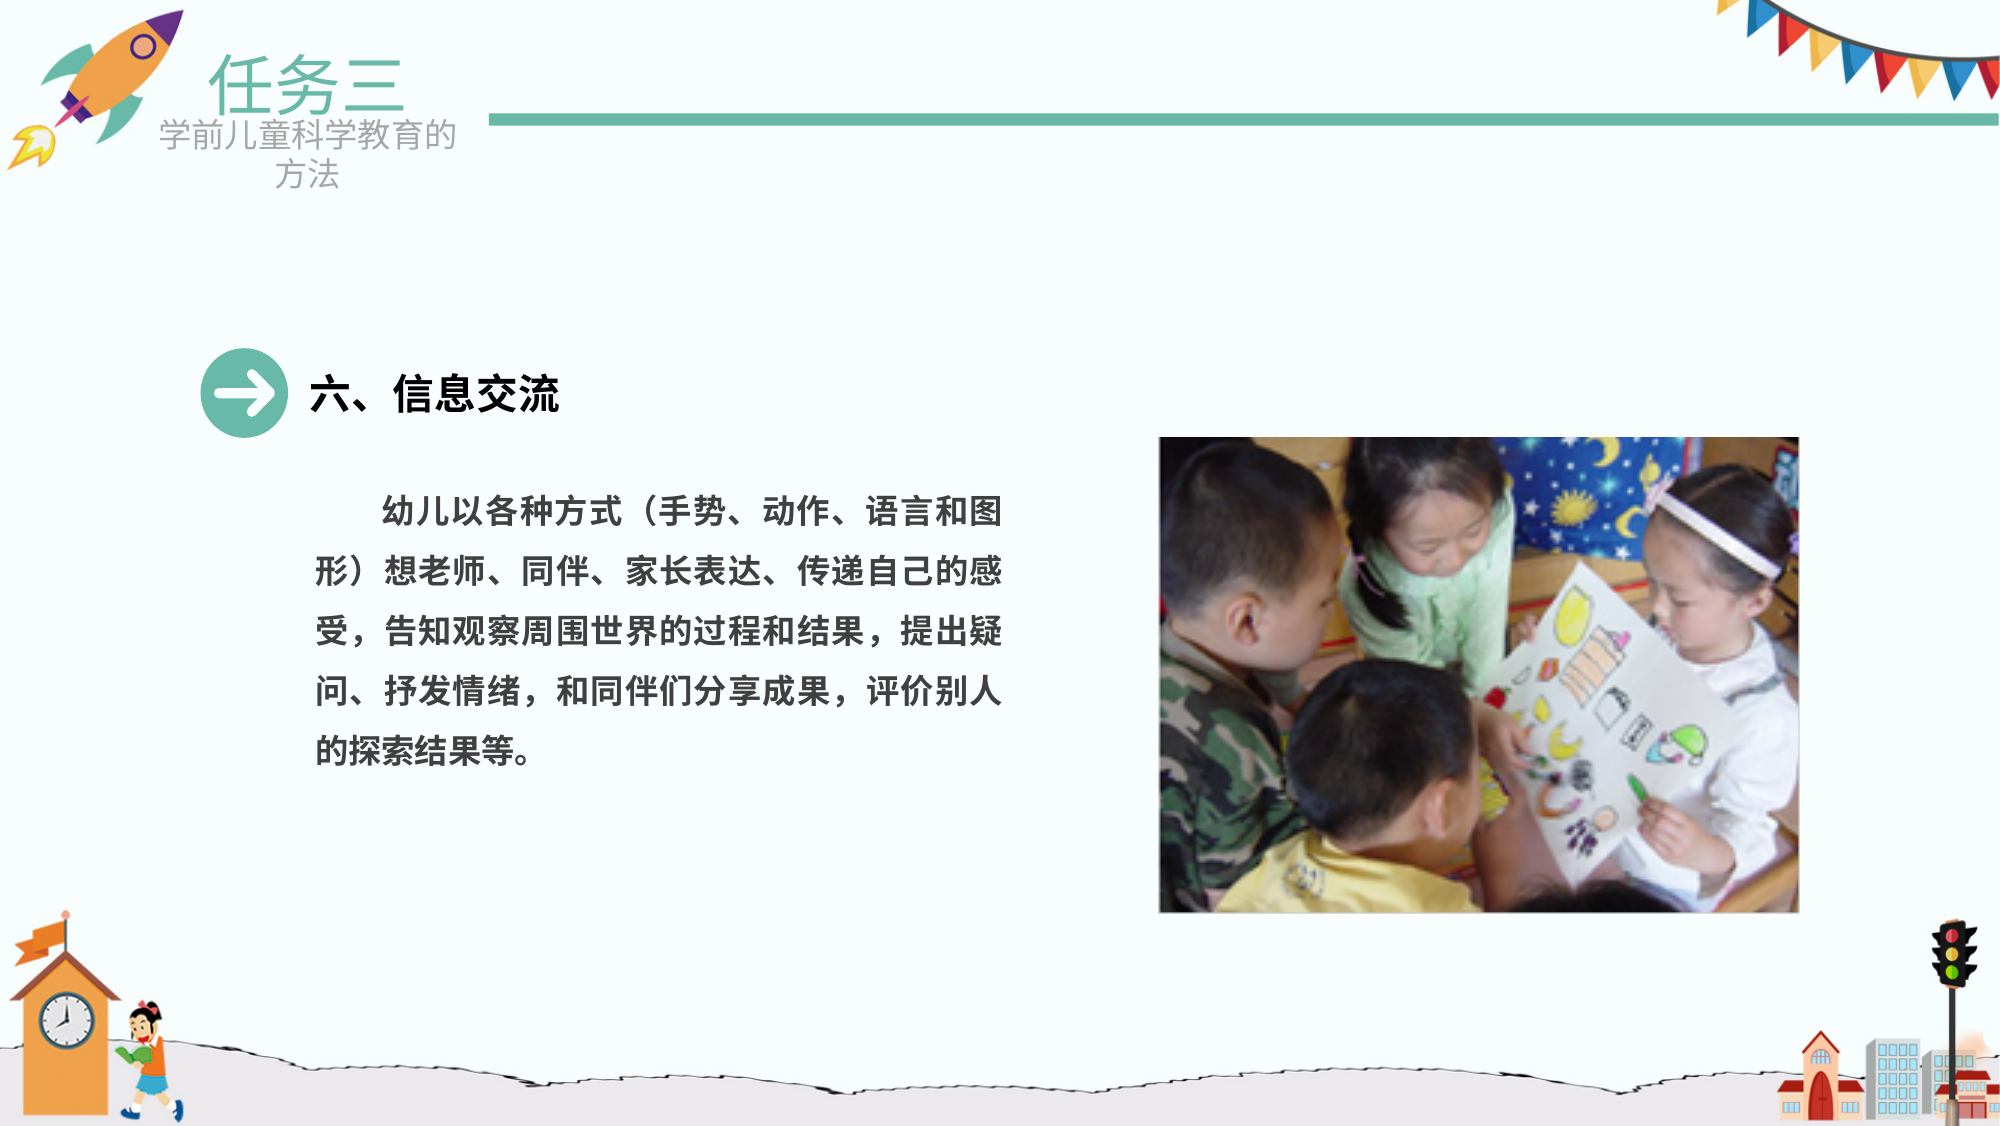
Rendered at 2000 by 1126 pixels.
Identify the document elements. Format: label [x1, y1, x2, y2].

text_box [200, 347, 1019, 782]
picture [0, 0, 2000, 1126]
text_box [155, 43, 1999, 195]
